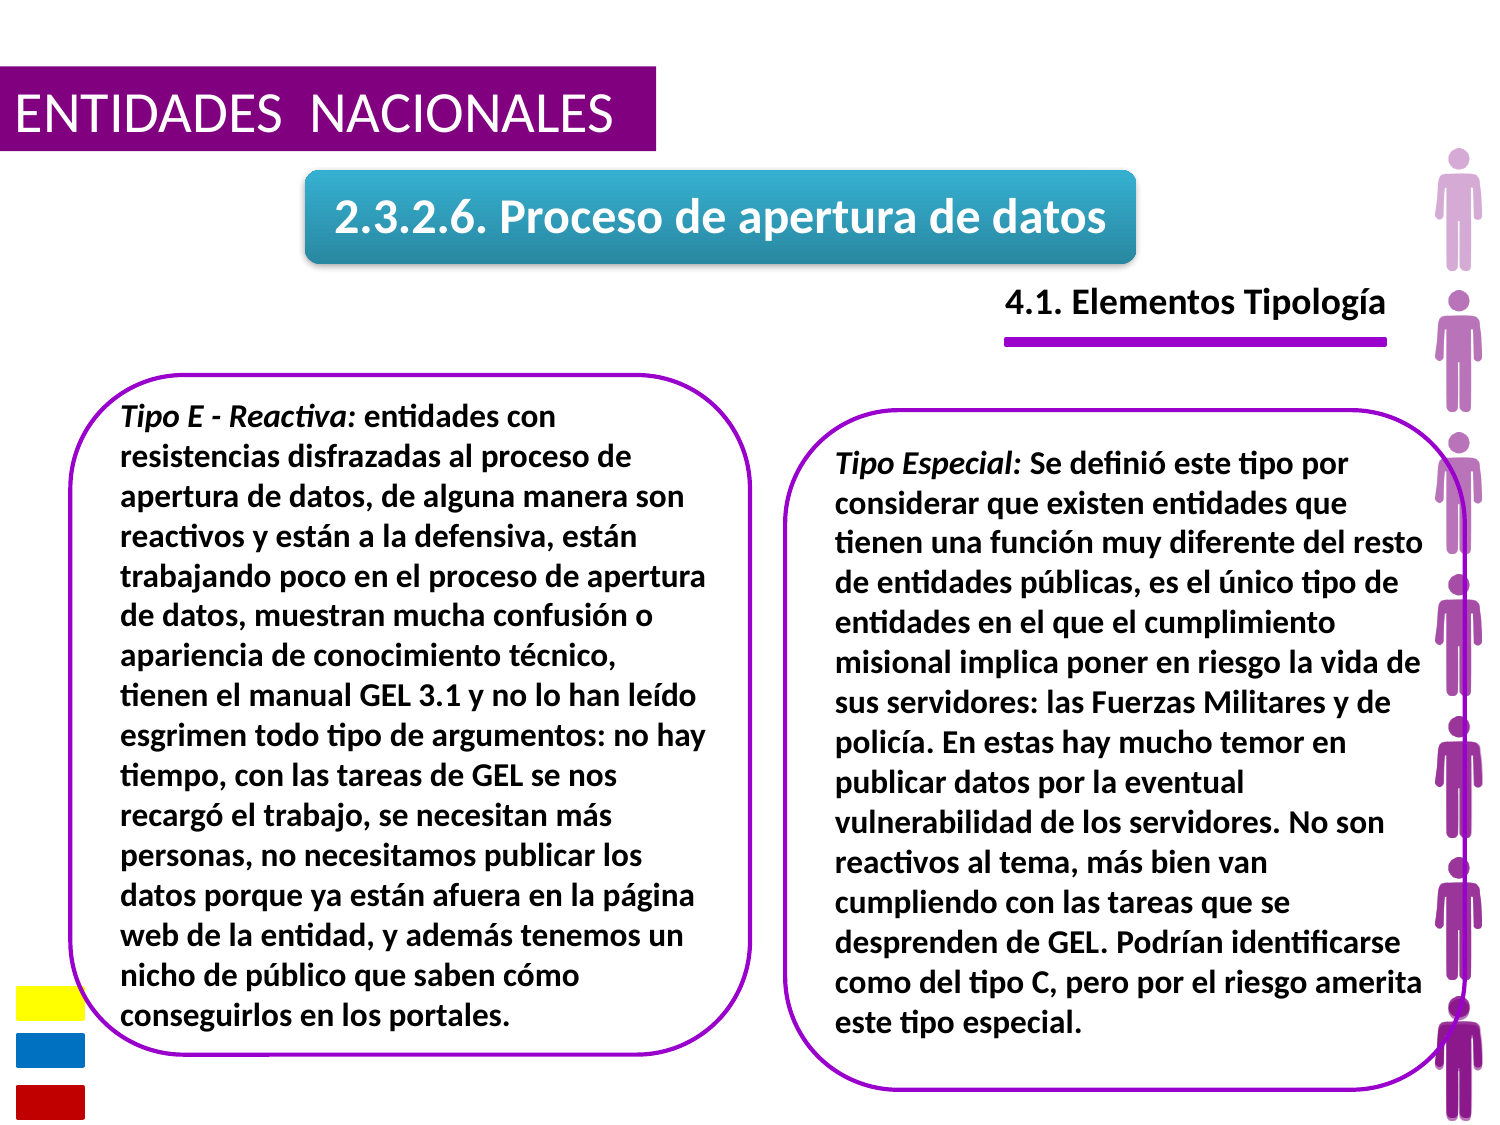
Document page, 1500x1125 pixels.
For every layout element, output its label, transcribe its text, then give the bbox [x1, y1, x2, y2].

text_box [16, 986, 85, 1021]
text_box [16, 1085, 85, 1120]
text_box [826, 408, 1424, 433]
text_box [130, 372, 691, 386]
text_box [16, 1033, 85, 1068]
text_box [783, 438, 1427, 1092]
picture [1434, 996, 1483, 1122]
text_box [68, 403, 105, 1026]
text_box [1442, 563, 1467, 571]
text_box [727, 416, 753, 1014]
text_box Tipo E - Reactiva: entidades con resistencias disfrazadas al proceso de apertura de datos, de alguna manera son reactivos y están a la defensiva, están trabajando poco en el proceso de apertura de datos, muestran mucha confusión o apariencia de conocimiento técnico, tienen el manual GEL 3.1 y no lo han leído esgrimen todo tipo de argumentos: no hay tiempo, con las tareas de GEL se nos recargó el trabajo, se necesitan más personas, no necesitamos publicar los datos porque ya están afuera en la página web de la entidad, y además tenemos un nicho de público que saben cómo conseguirlos en los portales. [105, 386, 727, 1041]
picture [1434, 573, 1482, 696]
text_box [1442, 705, 1467, 712]
picture [1434, 432, 1482, 555]
text_box [125, 1041, 695, 1057]
text_box [1004, 337, 1387, 347]
picture [1434, 715, 1483, 838]
picture [1434, 148, 1482, 271]
text_box [1442, 847, 1467, 854]
picture [1434, 857, 1482, 980]
text_box Tipo Especial: Se definió este tipo por considerar que existen entidades que tienen una función muy diferente del resto de entidades públicas, es el único tipo de entidades en el que el cumplimiento misional implica poner en riesgo la vida de sus servidores: las Fuerzas Militares y de policía. En estas hay mucho temor en publicar datos por la eventual vulnerabilidad de los servidores. No son reactivos al tema, más bien van cumpliendo con las tareas que se desprenden de GEL. Podrían identificarse como del tipo C, pero por el riesgo amerita este tipo especial. [820, 433, 1442, 1048]
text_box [304, 163, 1137, 271]
text_box ENTIDADES NACIONALES [0, 66, 657, 152]
text_box 4.1. Elementos Tipología [990, 269, 1402, 330]
picture [1434, 290, 1482, 413]
